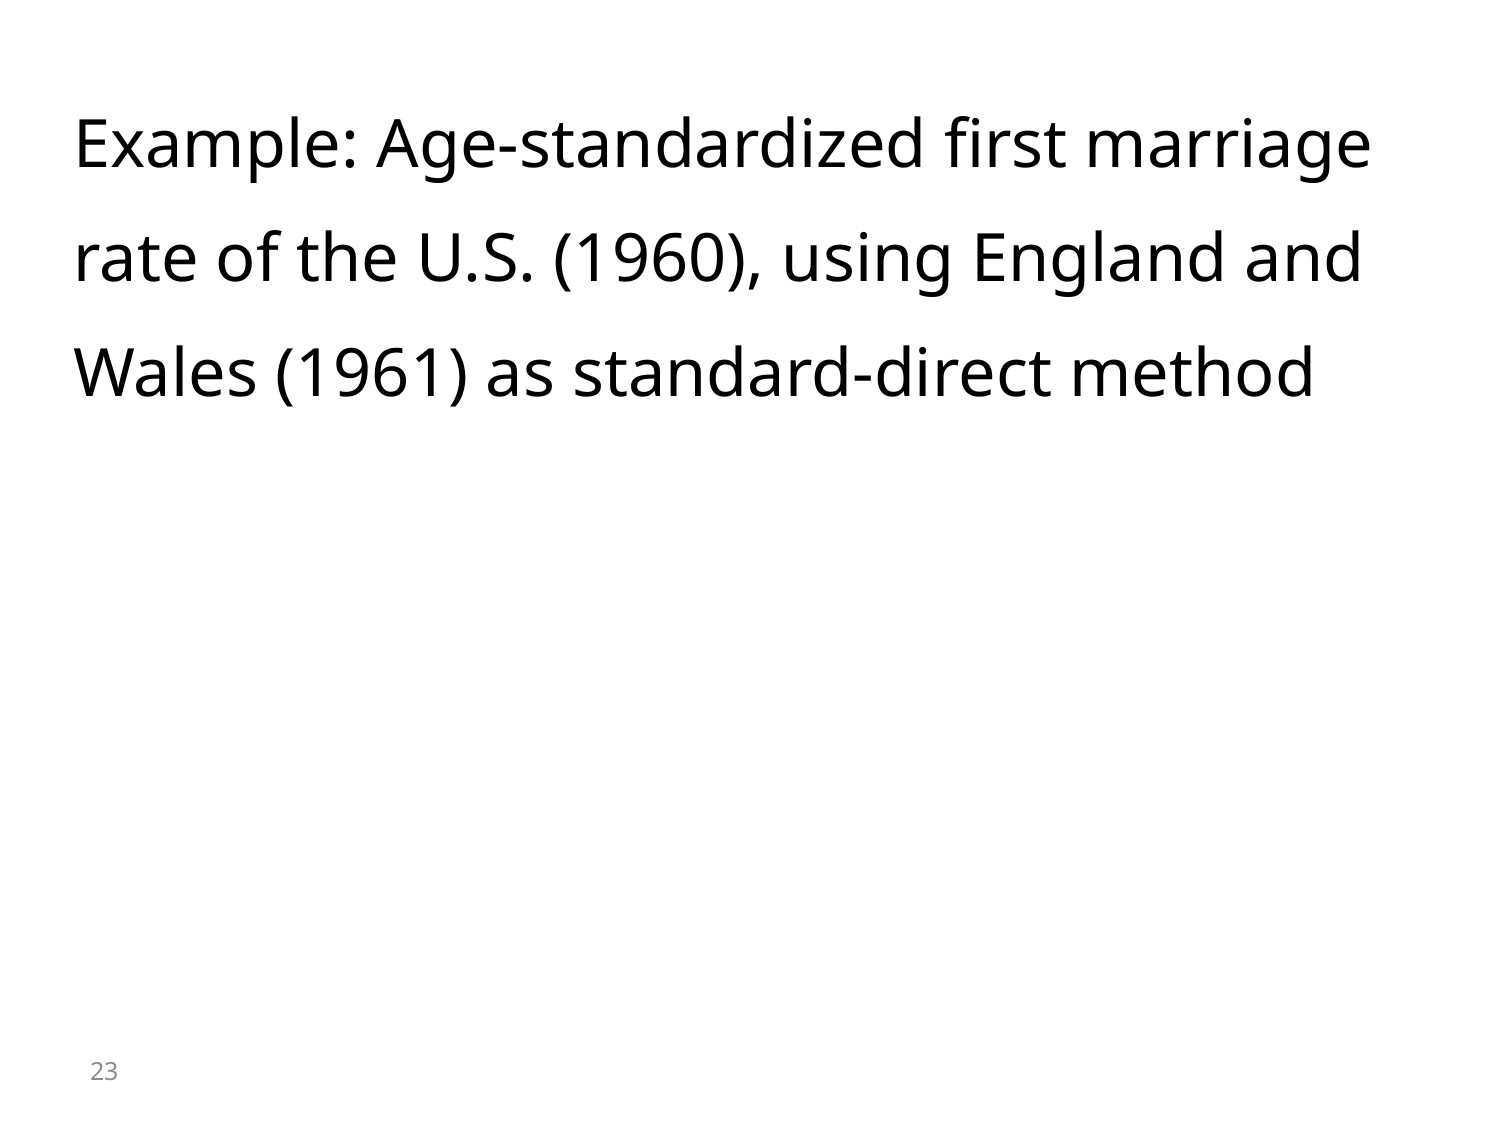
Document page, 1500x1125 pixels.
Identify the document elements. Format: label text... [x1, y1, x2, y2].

text_box Example: Age-standardized first marriage rate of the U.S. (1960), using England and Wales (1961) as standard-direct method [58, 58, 1453, 417]
slide_number 23 [75, 1042, 425, 1103]
